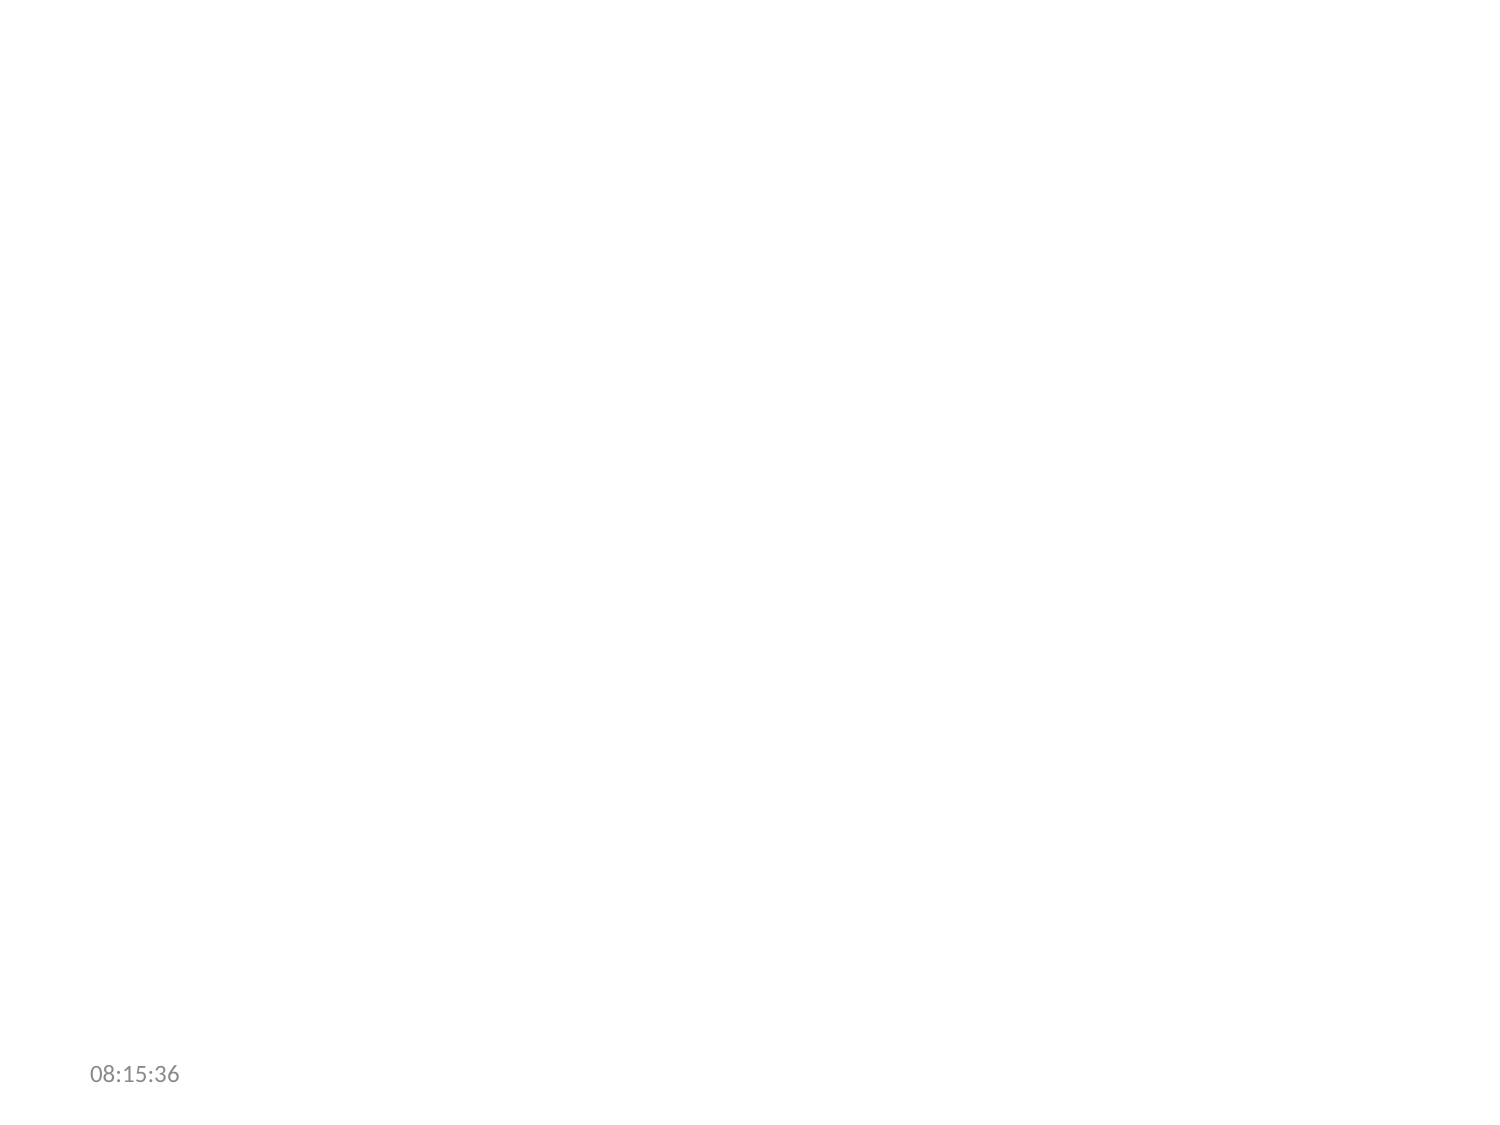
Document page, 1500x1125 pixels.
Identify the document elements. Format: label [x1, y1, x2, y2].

slide_number [75, 1042, 425, 1103]
